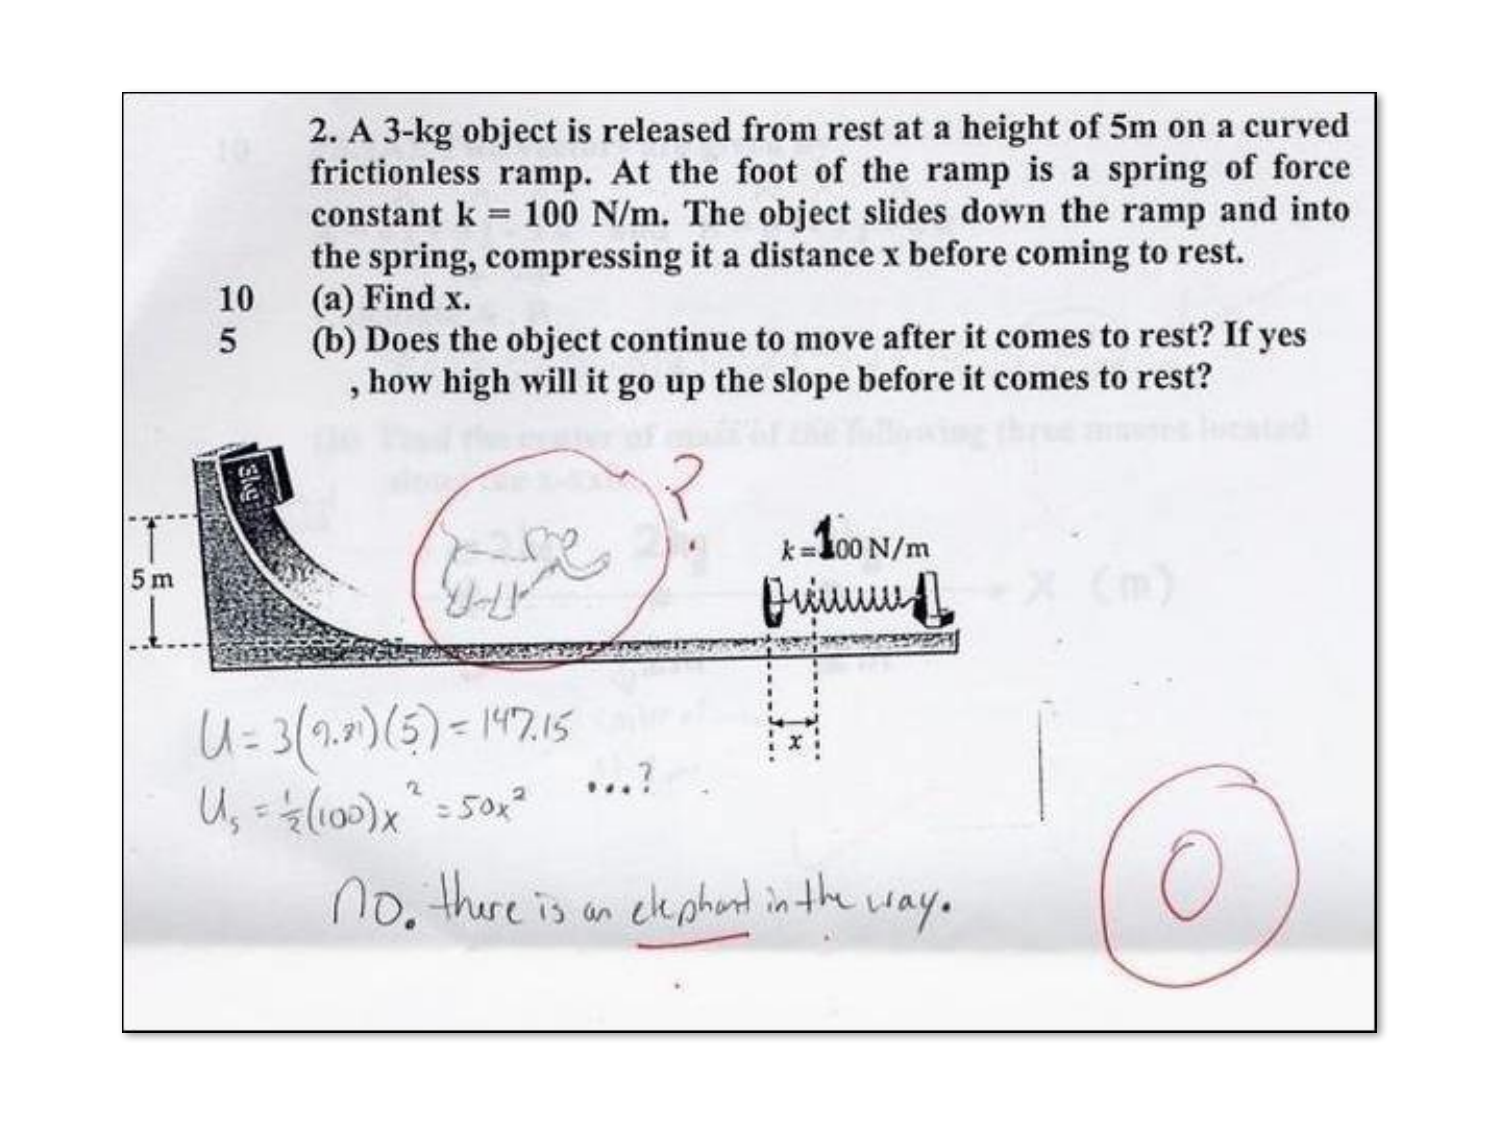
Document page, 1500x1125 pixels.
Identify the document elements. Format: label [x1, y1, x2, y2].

picture [122, 92, 1378, 1033]
